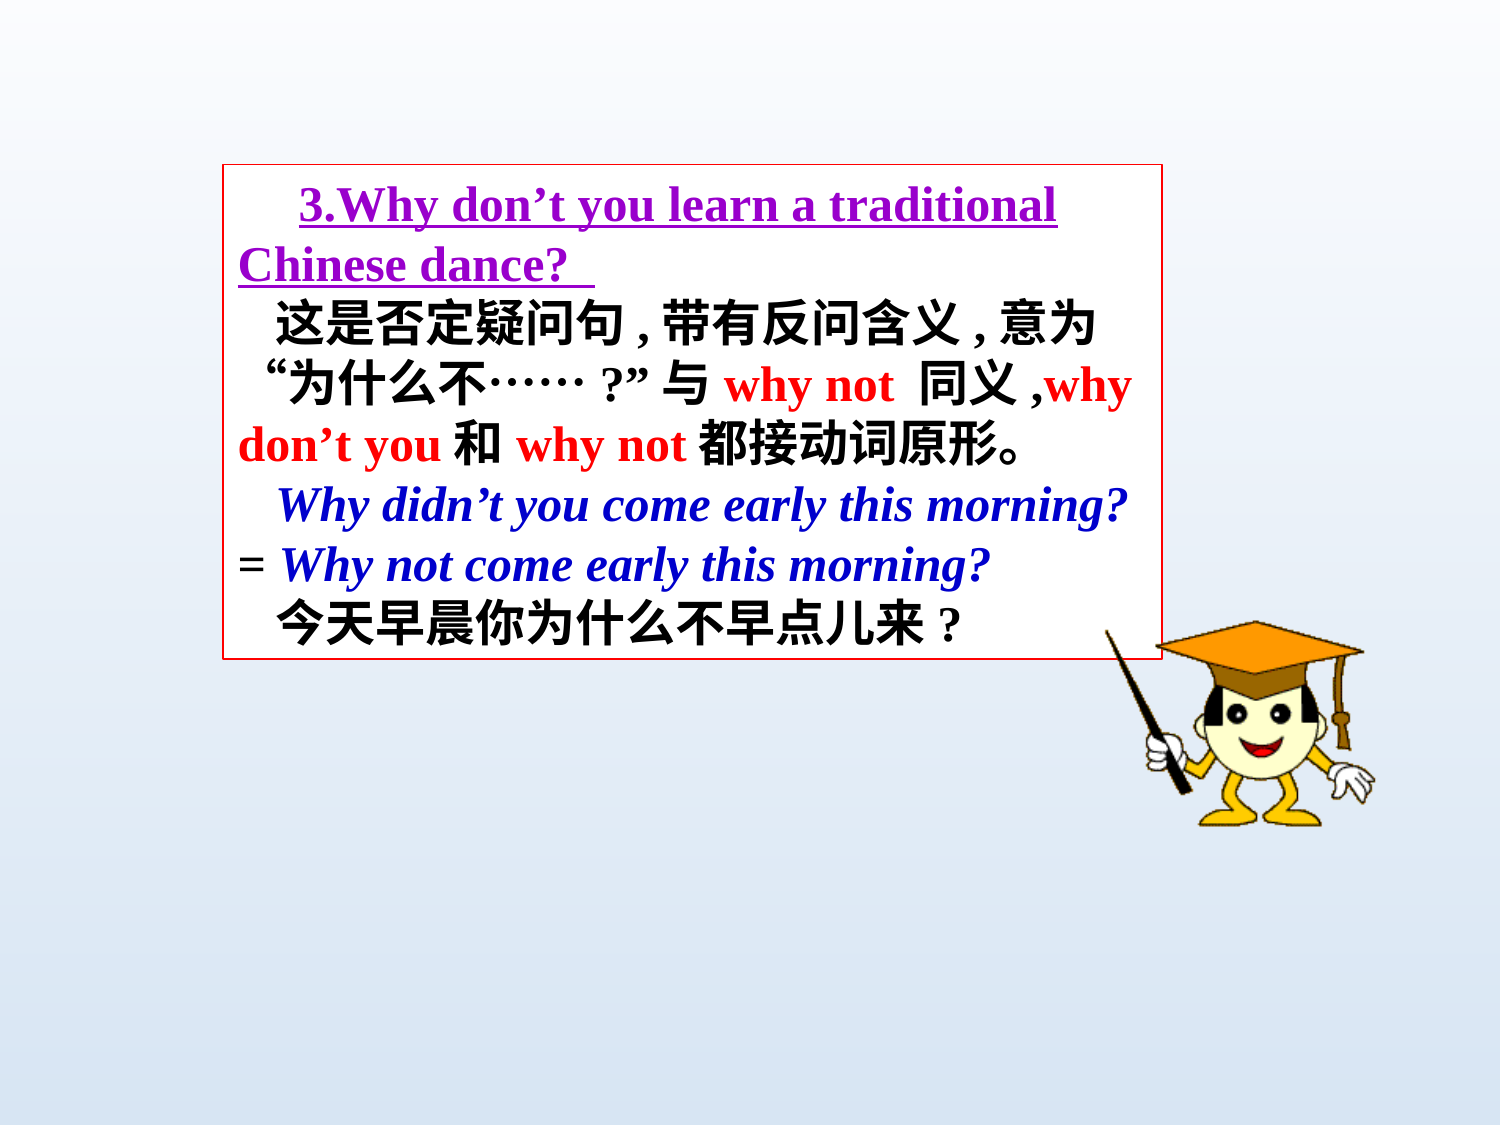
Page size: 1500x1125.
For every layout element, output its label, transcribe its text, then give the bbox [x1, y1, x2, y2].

picture [1085, 605, 1399, 841]
text_box 3.Why don’t you learn a traditional Chinese dance? 这是否定疑问句,带有反问含义,意为“为什么不……?”与why not 同义,why don’t you和why not都接动词原形。 Why didn’t you come early this morning? = Why not come early this morning? 今天早晨你为什么不早点儿来? [222, 164, 1163, 660]
